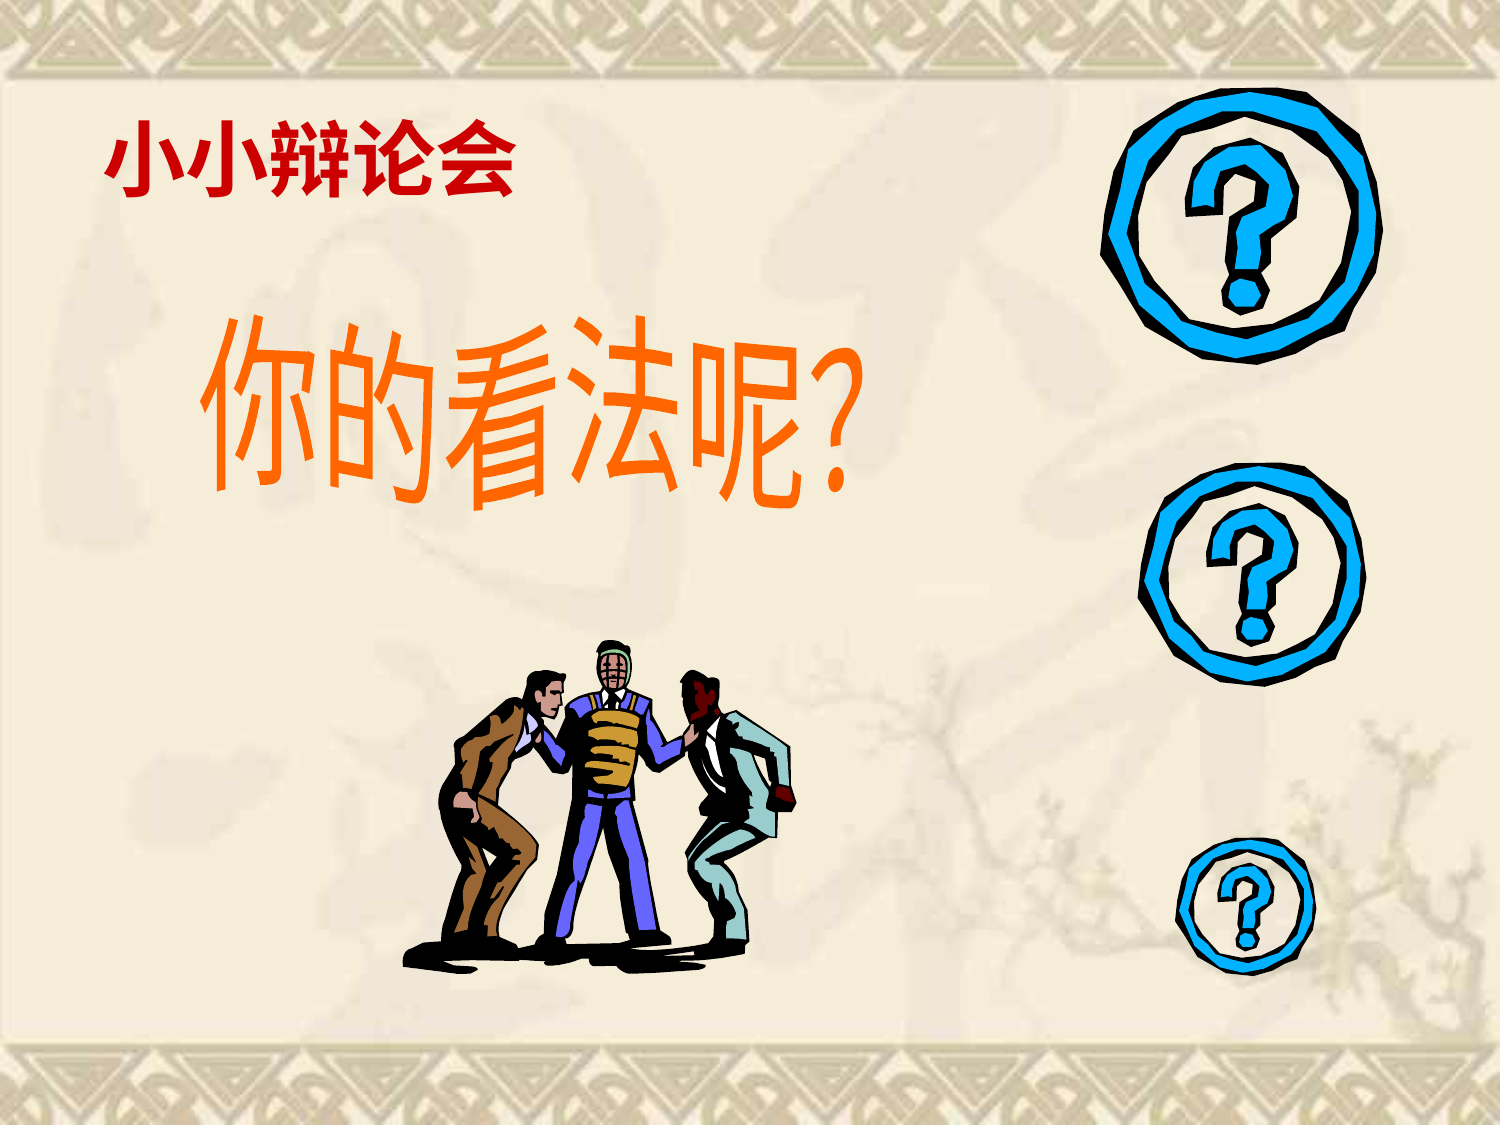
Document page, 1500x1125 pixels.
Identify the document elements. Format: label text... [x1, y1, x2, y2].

picture [0, 0, 1500, 1125]
text_box 小小辩论会 [87, 99, 750, 215]
